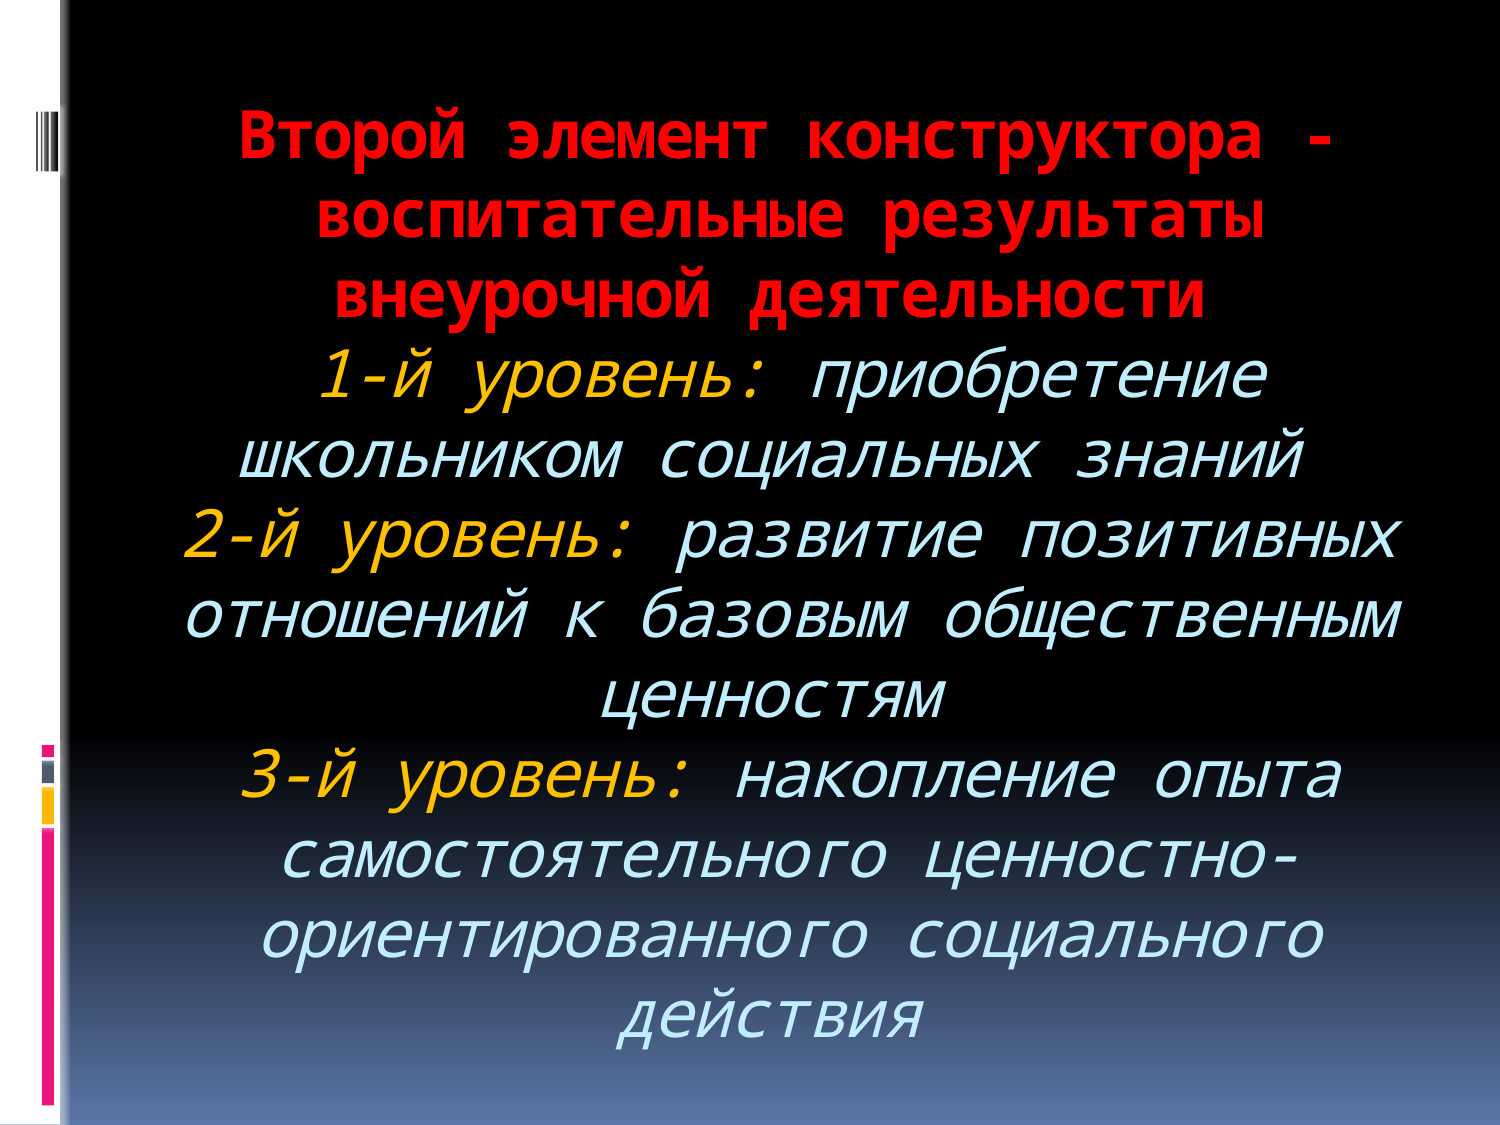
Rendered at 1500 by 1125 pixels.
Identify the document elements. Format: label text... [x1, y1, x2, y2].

title Второй элемент конструктора - воспитательные результаты внеурочной деятельности 1-й уровень: приобретение школьником социальных знаний 2-й уровень: развитие позитивных отношений к базовым общественным ценностям 3-й уровень: накопление опыта самостоятельного ценностно- ориентированного социального действия [150, 83, 1425, 1067]
